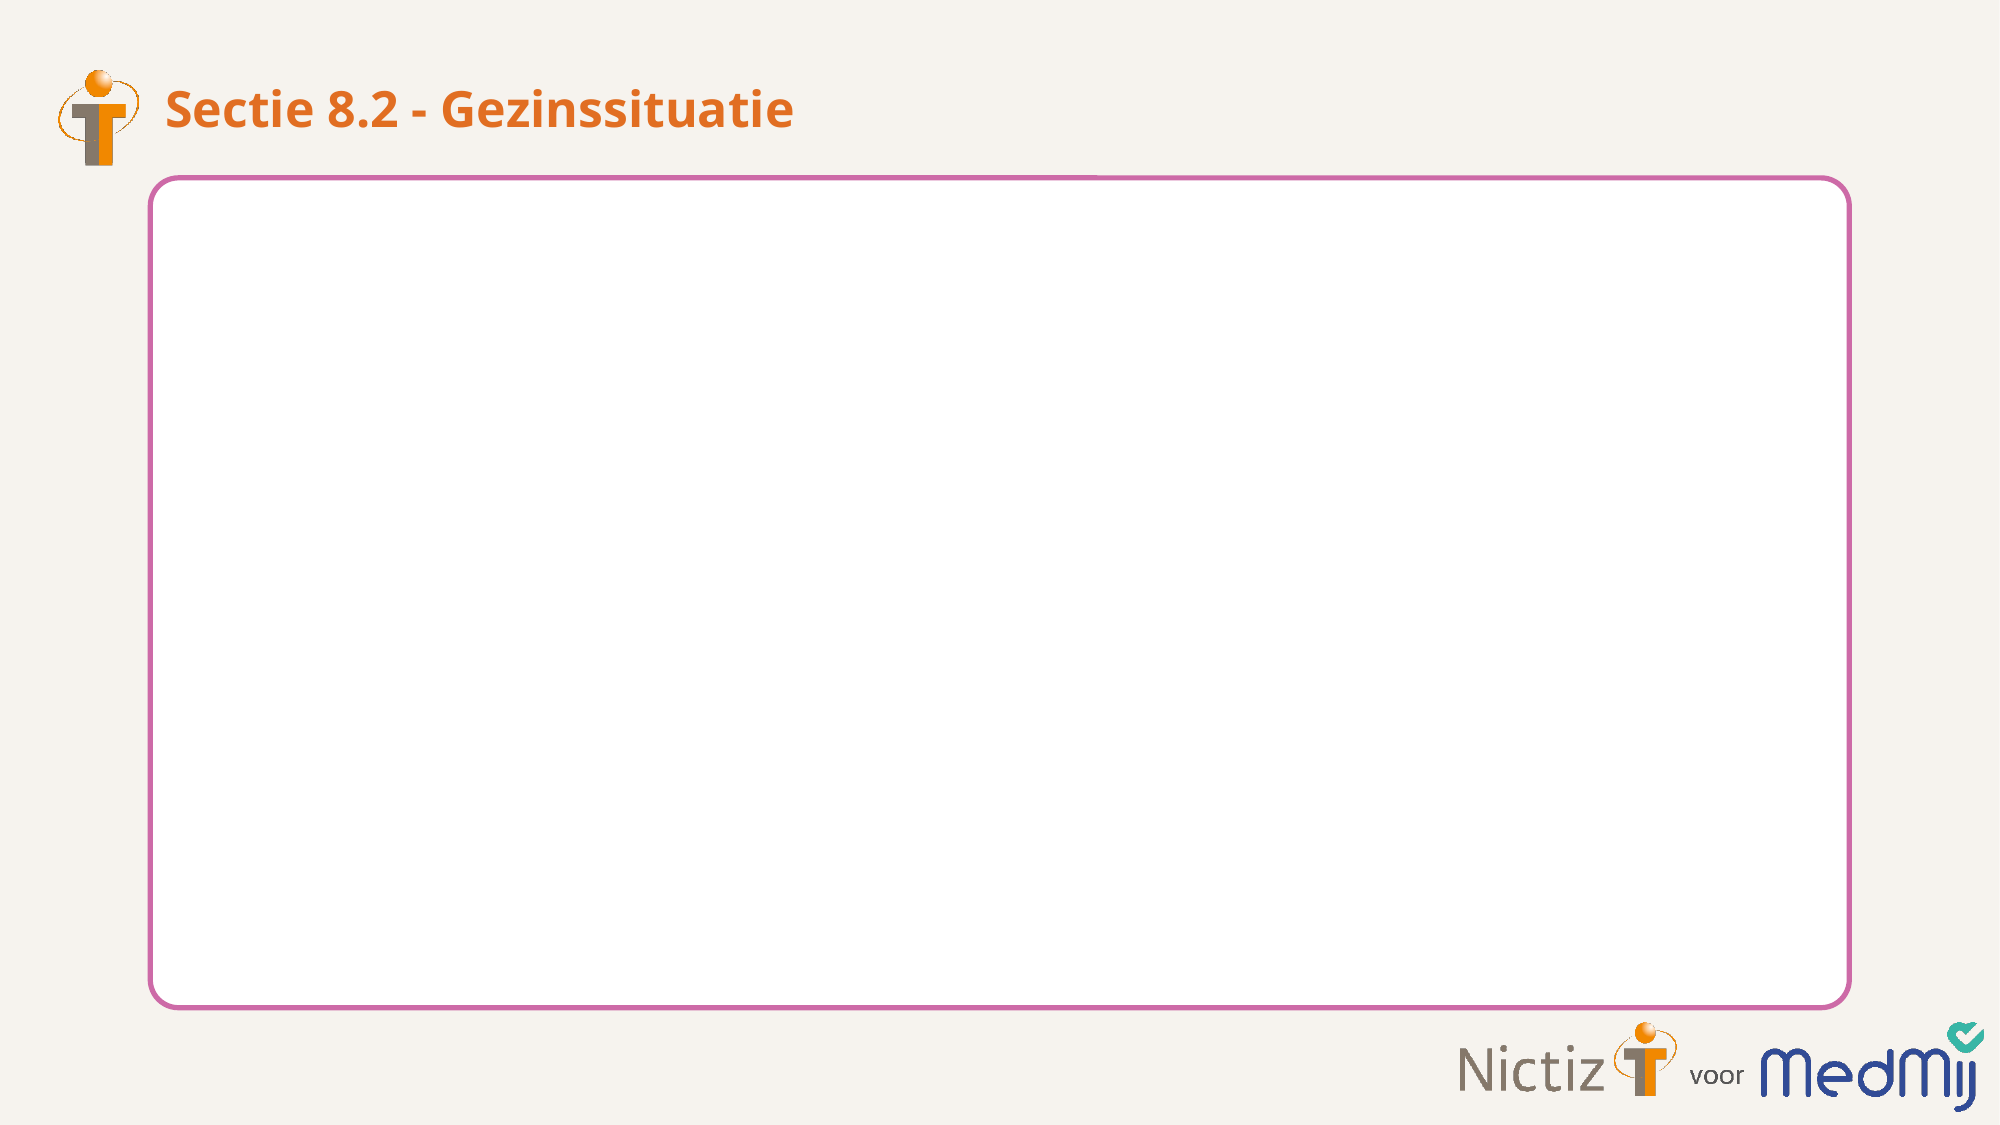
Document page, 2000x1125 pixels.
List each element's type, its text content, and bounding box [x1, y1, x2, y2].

picture [50, 66, 151, 187]
picture [1457, 1019, 1988, 1113]
title Sectie 8.2 - Gezinssituatie [150, 76, 1850, 165]
